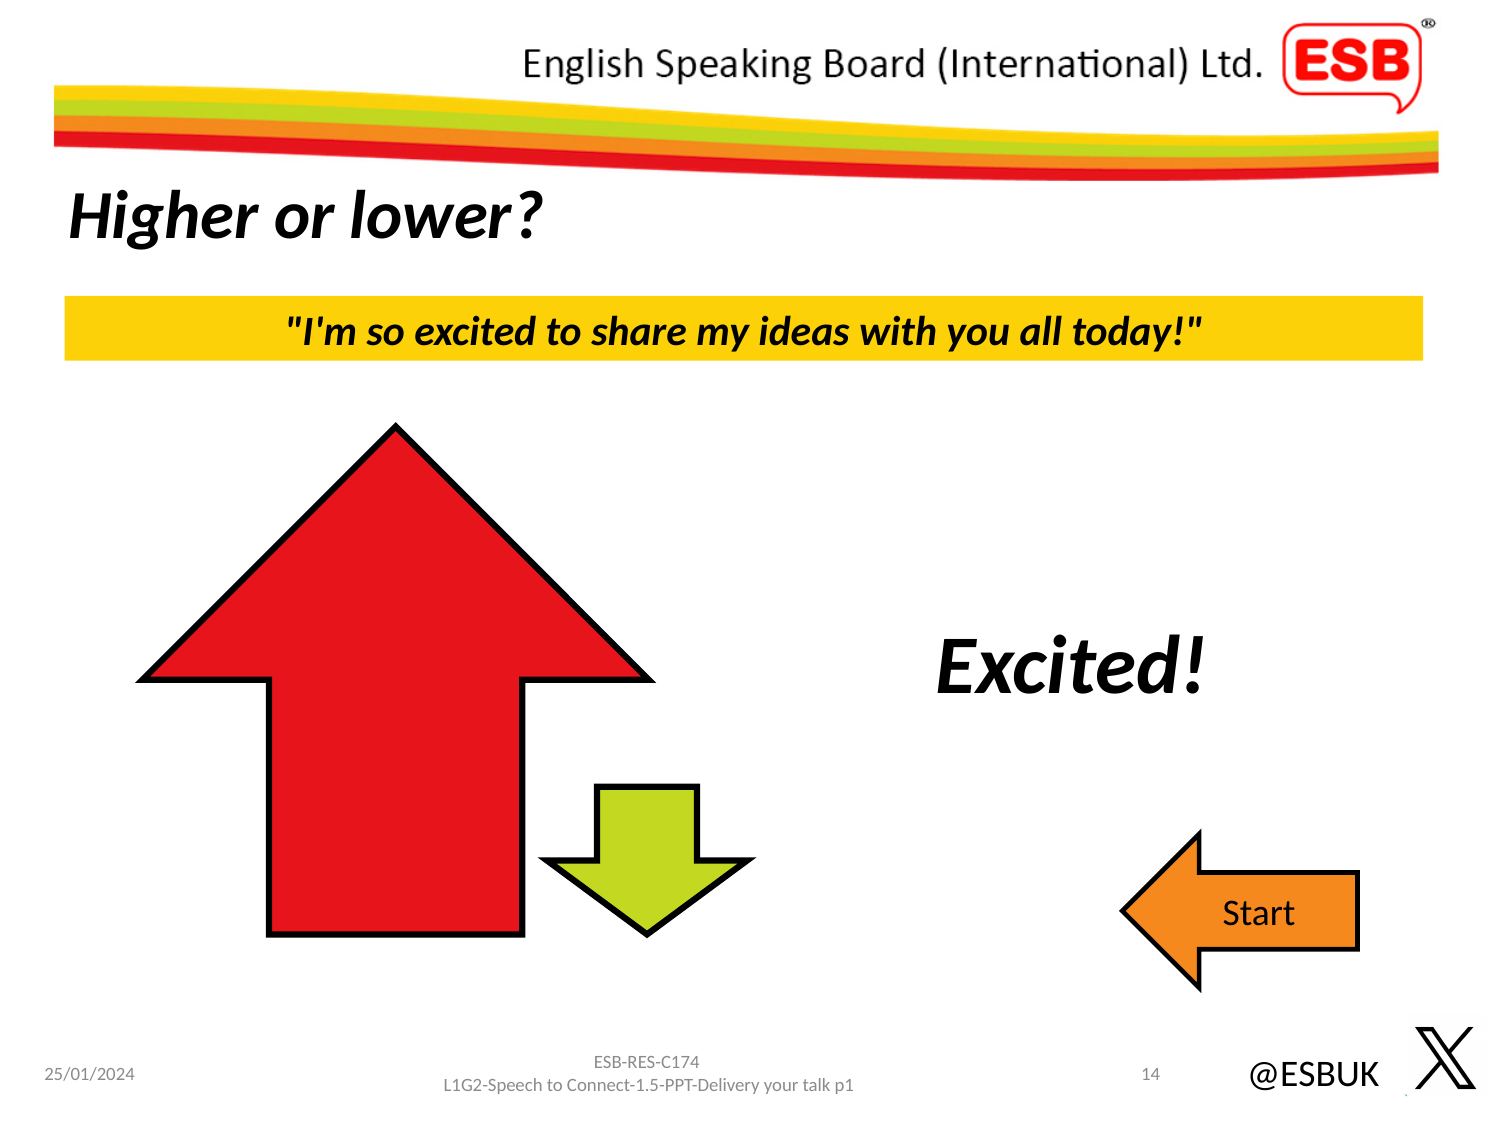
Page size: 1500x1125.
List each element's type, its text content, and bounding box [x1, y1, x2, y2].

slide_number 14 [930, 1042, 1176, 1103]
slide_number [29, 1042, 367, 1103]
picture [1404, 1014, 1487, 1102]
picture [0, 0, 1500, 189]
text_box Excited! [820, 602, 1323, 718]
text_box Start [1120, 831, 1359, 991]
text_box "I'm so excited to share my ideas with you all today!" [64, 295, 1424, 361]
text_box [544, 785, 751, 936]
title Higher or lower? [53, 168, 1347, 264]
text_box [140, 425, 652, 936]
footer ESB-RES-C174 L1G2-Speech to Connect-1.5-PPT-Delivery your talk p1 [395, 1042, 902, 1103]
